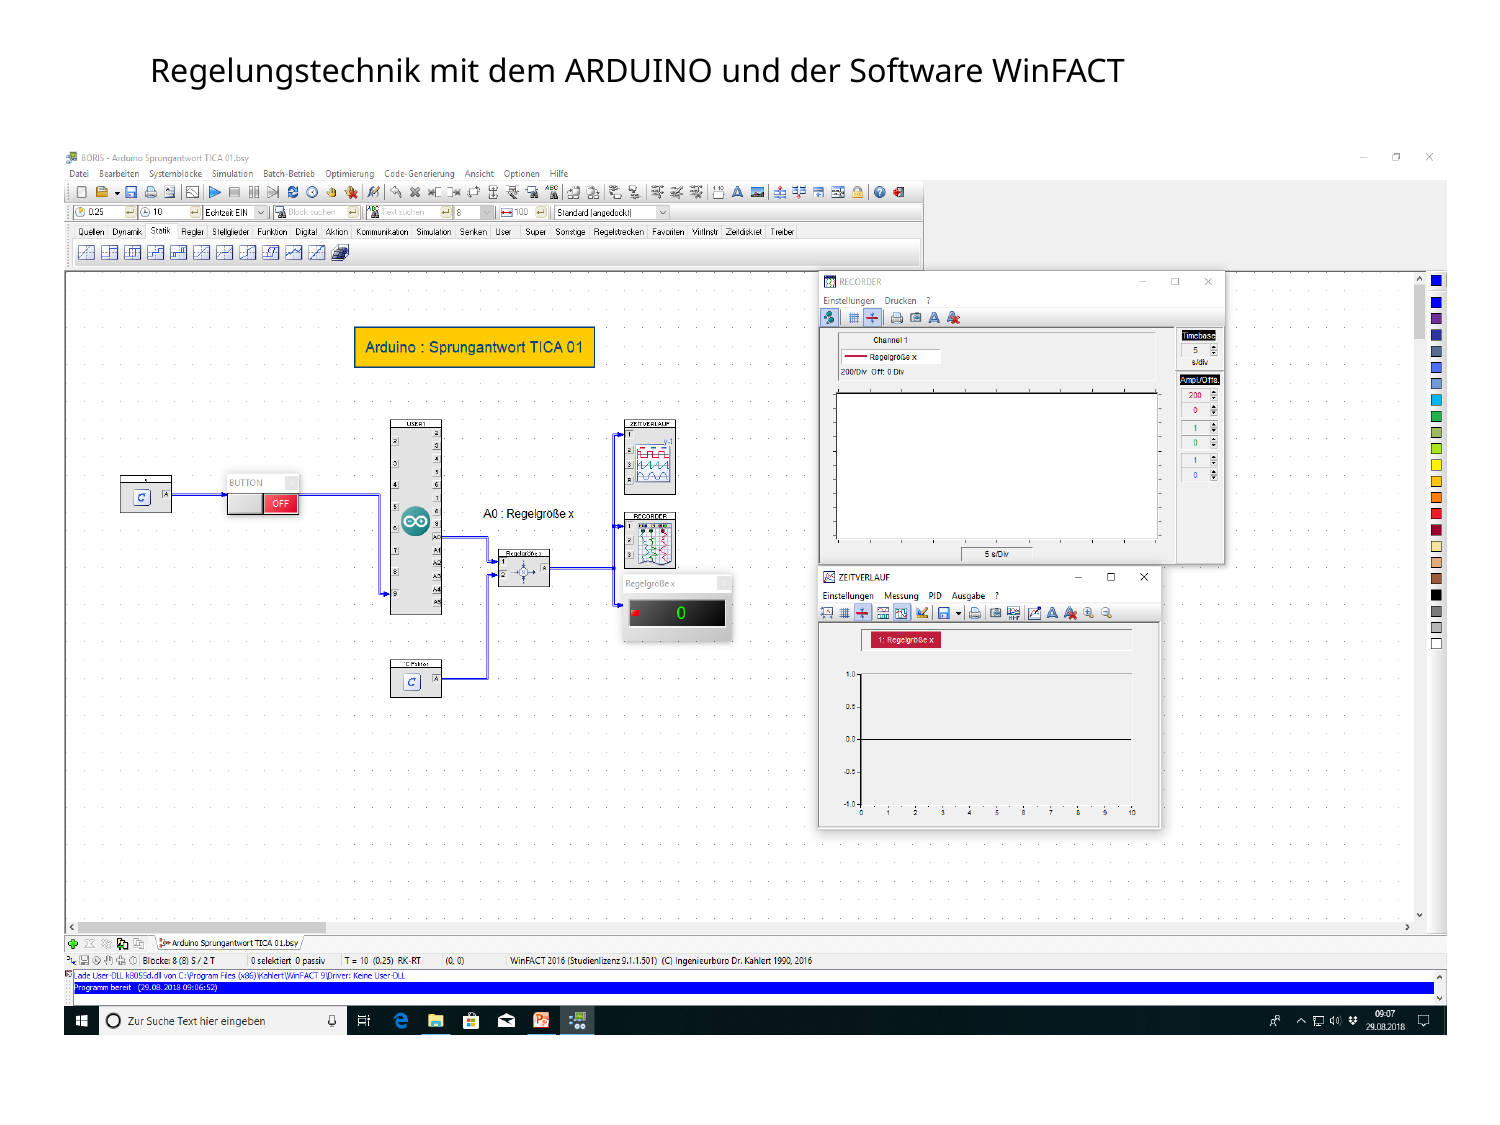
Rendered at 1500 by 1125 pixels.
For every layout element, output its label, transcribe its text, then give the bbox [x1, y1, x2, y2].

text_box Regelungstechnik mit dem ARDUINO und der Software WinFACT [88, 42, 1187, 126]
picture [64, 149, 1448, 1036]
